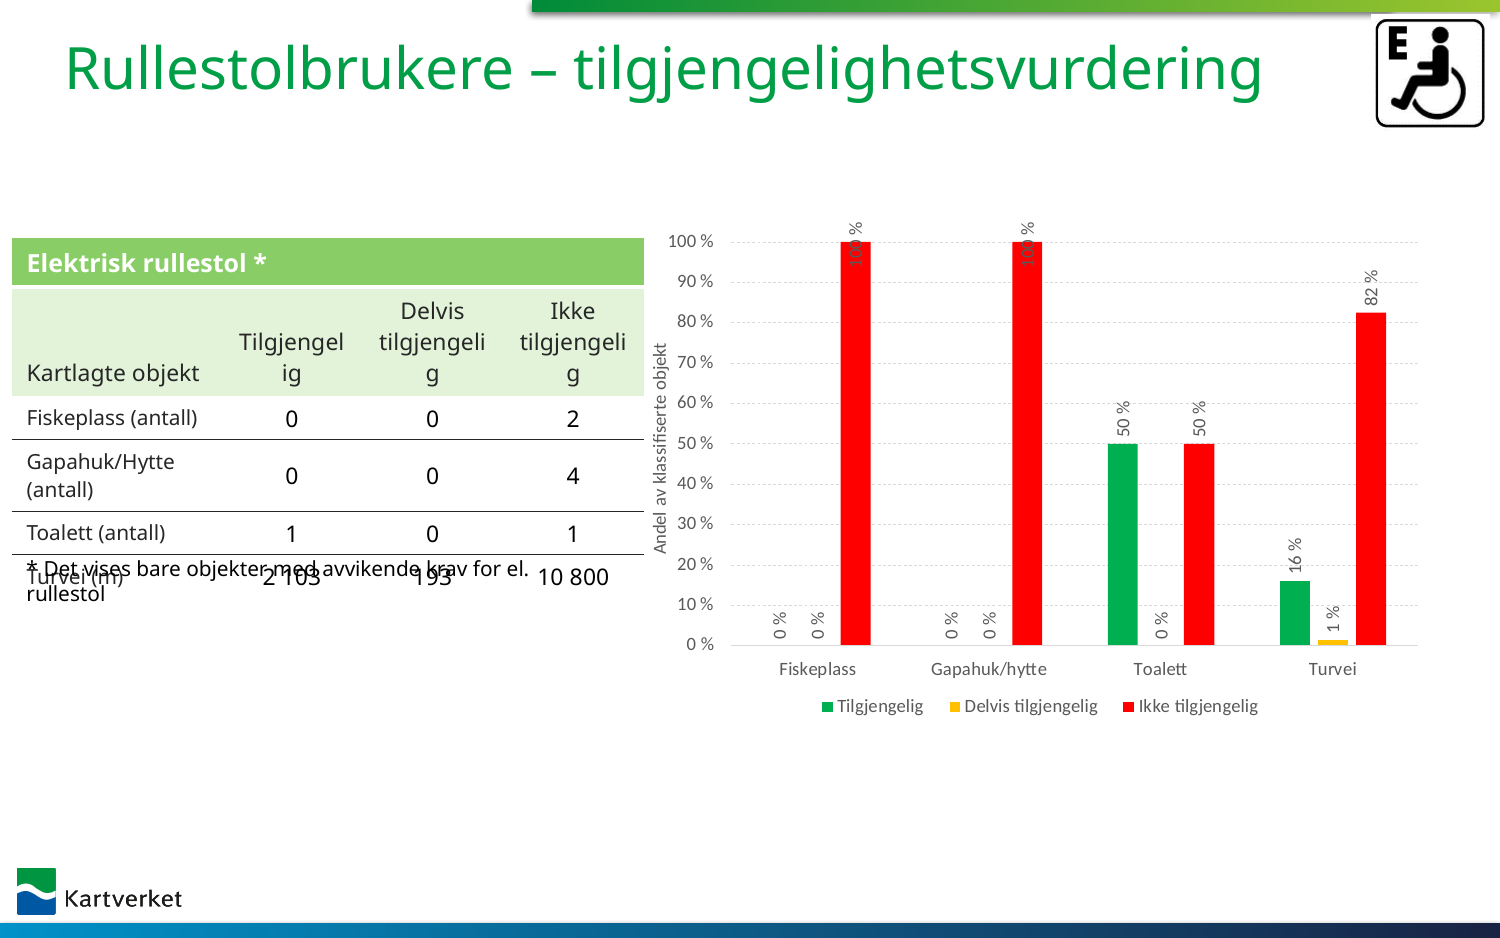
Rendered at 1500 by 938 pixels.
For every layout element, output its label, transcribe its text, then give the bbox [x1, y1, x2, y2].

table_cell 0 [222, 396, 362, 439]
table_cell 0 [362, 440, 503, 511]
table_cell Toalett (antall) [12, 512, 222, 548]
table_cell 0 [362, 396, 503, 439]
table_cell 1 [222, 512, 362, 548]
table_cell Delvis tilgjengelig [362, 289, 503, 396]
table_cell Gapahuk/Hytte (antall) [12, 440, 222, 511]
table_cell Fiskeplass (antall) [12, 396, 222, 439]
table_header Elektrisk rullestol * [12, 238, 638, 285]
table_cell 4 [503, 440, 638, 511]
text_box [1371, 13, 1491, 133]
table_cell 1 [503, 512, 638, 554]
table_cell 0 [222, 440, 362, 511]
table_cell 0 [362, 512, 503, 548]
table_cell Kartlagte objekt [12, 289, 222, 396]
table_cell 10 800 [597, 555, 638, 598]
text_box Rullestolbrukere – tilgjengelighetsvurdering [49, 12, 1372, 109]
table_cell 2 [503, 396, 638, 439]
table_cell Ikke tilgjengelig [503, 289, 638, 396]
picture [643, 218, 1429, 728]
text_box * Det vises bare objekter med avvikende krav for el. rullestol [11, 548, 597, 613]
table_cell Tilgjengelig [222, 289, 362, 396]
